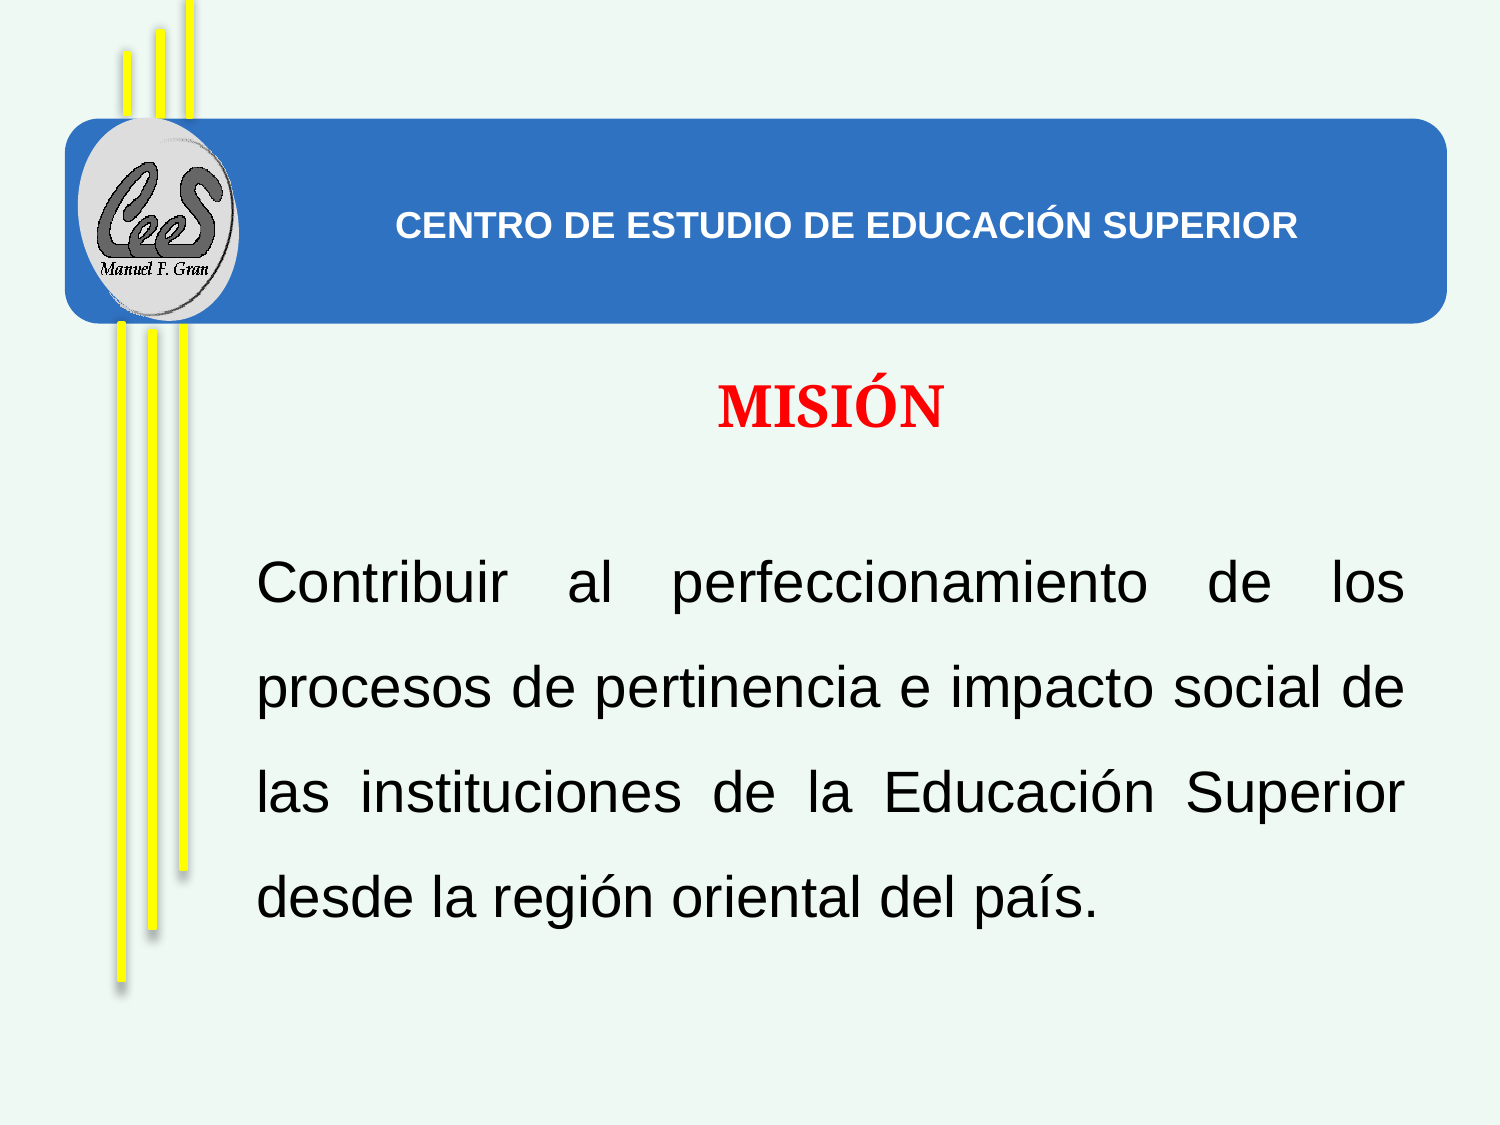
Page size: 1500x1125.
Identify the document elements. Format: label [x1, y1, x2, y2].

text_box [64, 0, 1448, 981]
